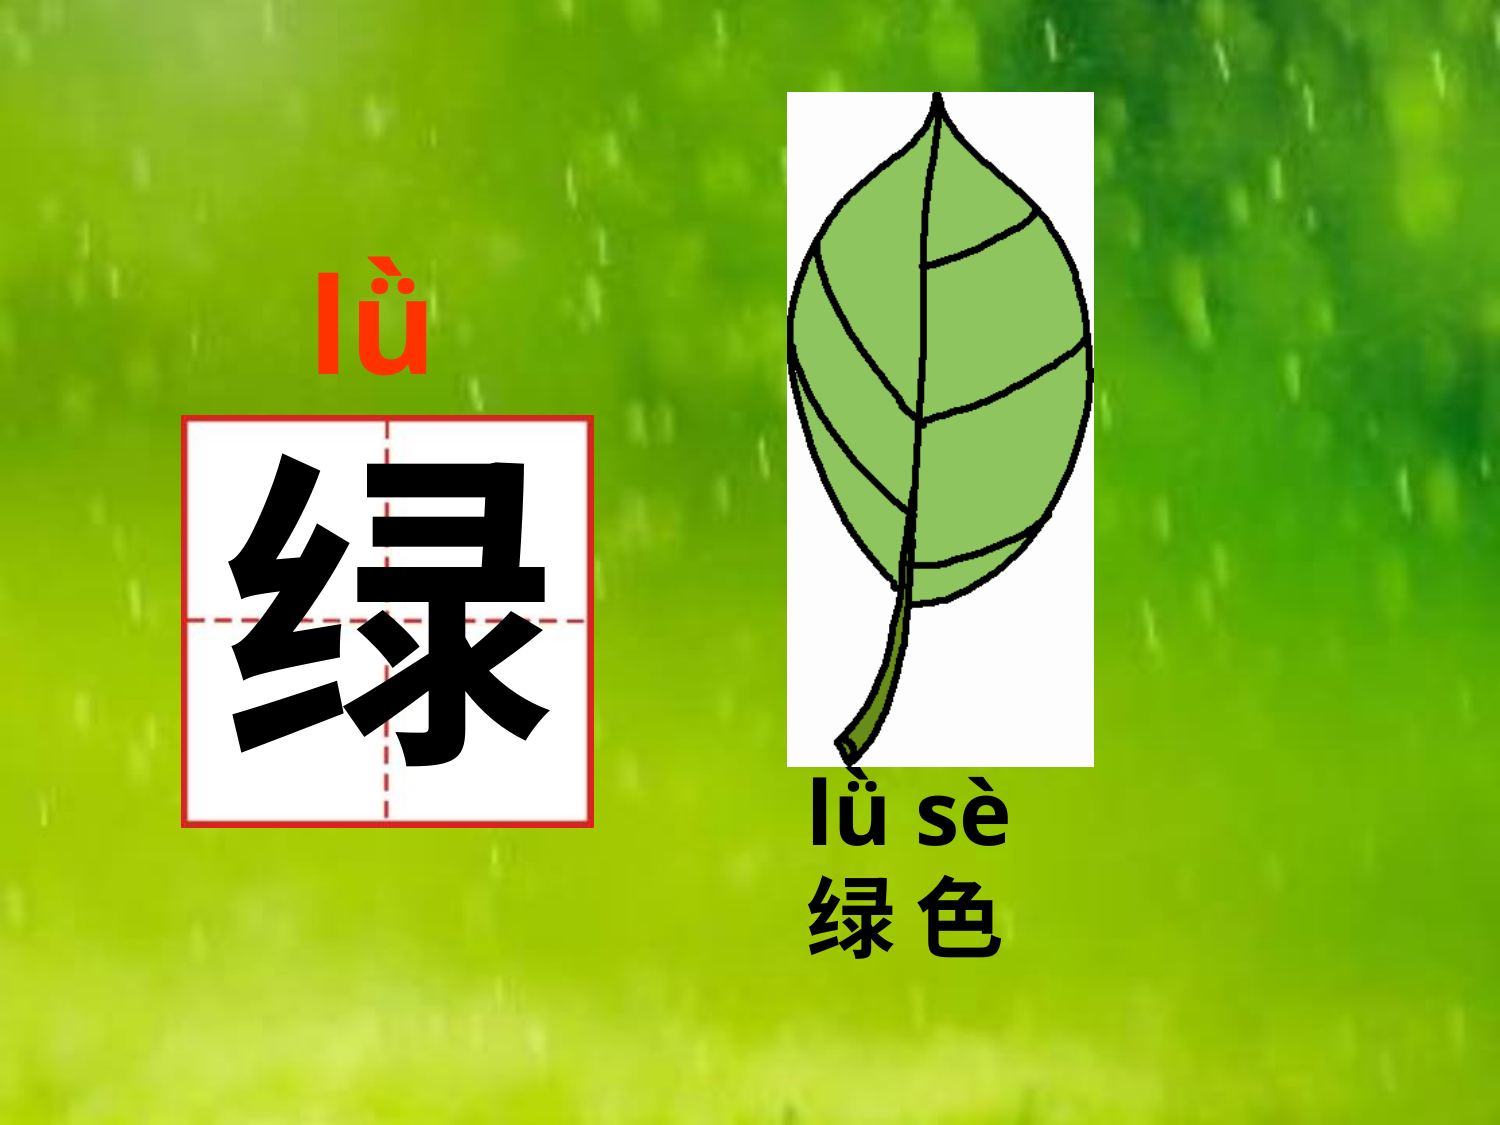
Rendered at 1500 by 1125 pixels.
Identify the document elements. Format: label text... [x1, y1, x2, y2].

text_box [180, 396, 595, 829]
picture [0, 0, 1500, 1125]
text_box lǜ [293, 233, 452, 395]
text_box lǜ sè 绿 色 [791, 774, 1027, 977]
